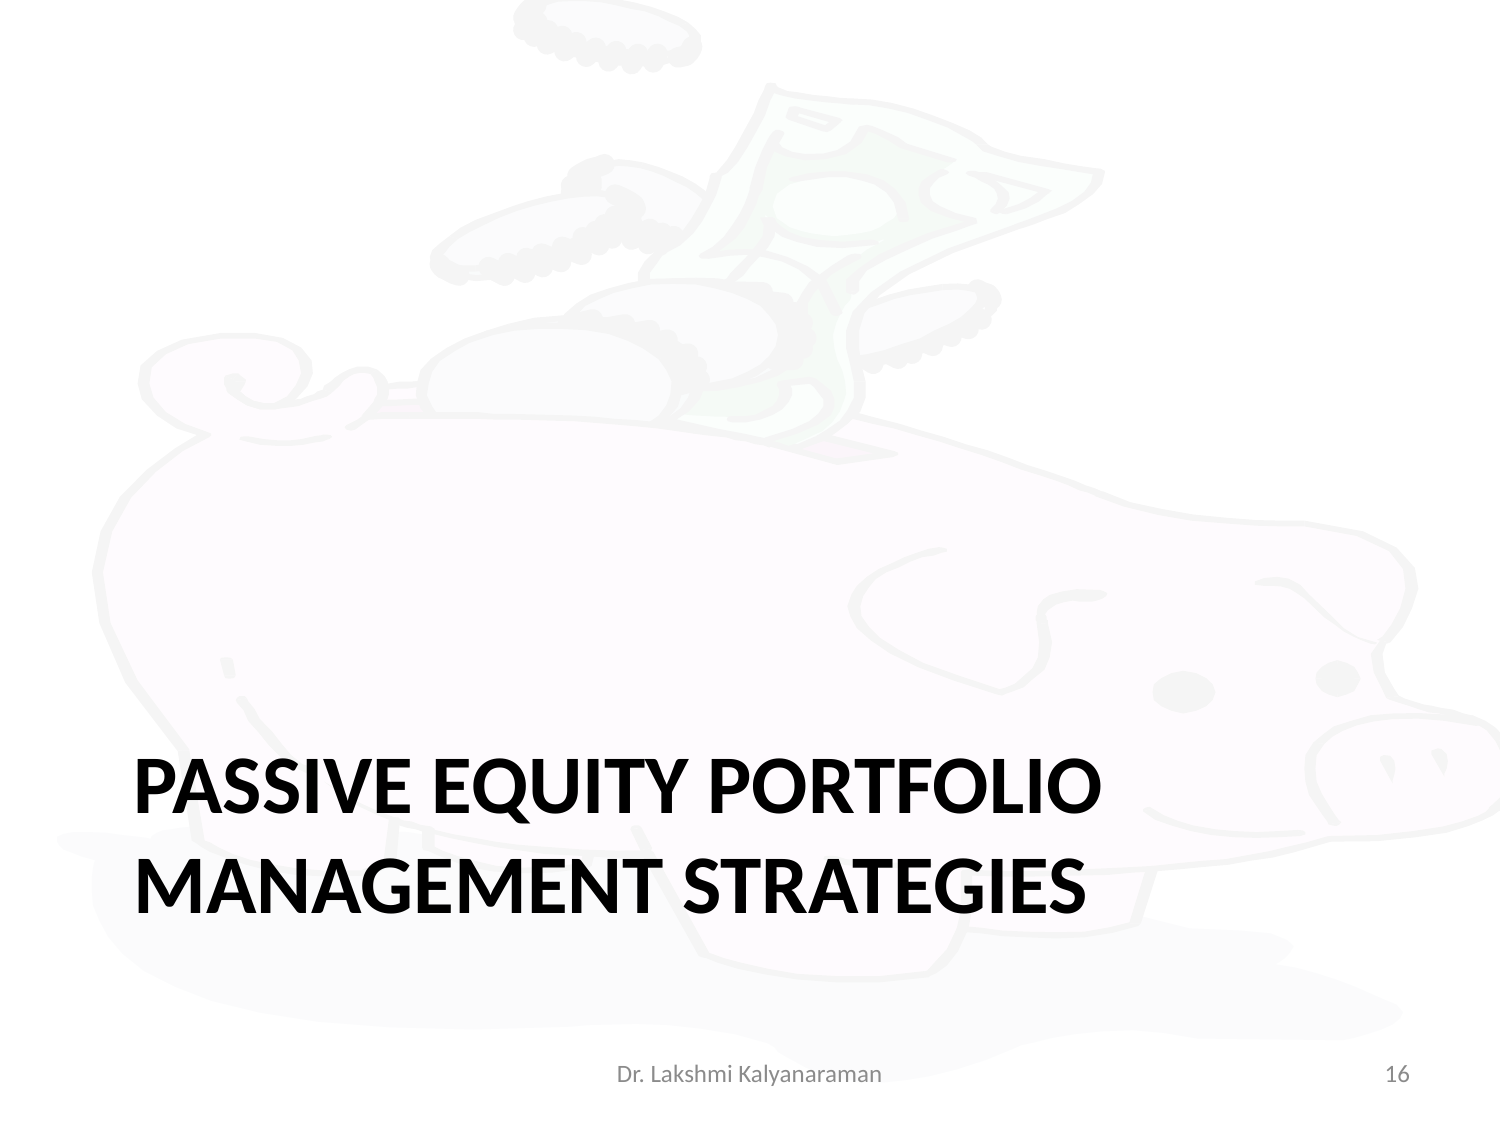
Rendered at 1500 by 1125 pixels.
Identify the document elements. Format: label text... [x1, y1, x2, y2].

title Passive equity portfolio management strategies [118, 722, 1394, 947]
slide_number 16 [1074, 1042, 1425, 1103]
footer Dr. Lakshmi Kalyanaraman [512, 1042, 988, 1103]
